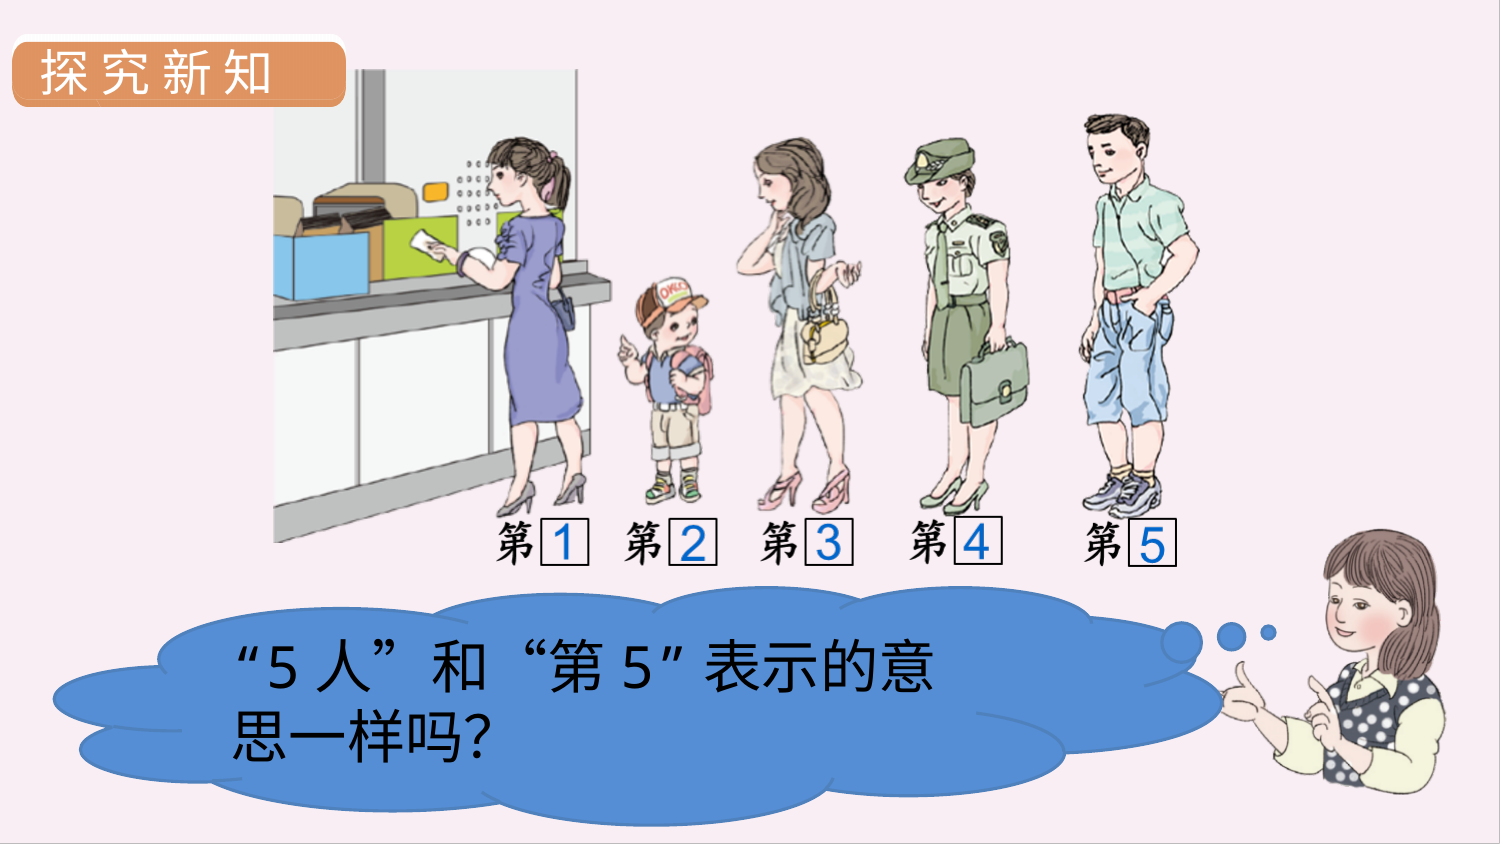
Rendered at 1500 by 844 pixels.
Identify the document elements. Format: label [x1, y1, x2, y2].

picture [0, 0, 1500, 844]
text_box [12, 34, 373, 111]
text_box [54, 526, 1456, 810]
